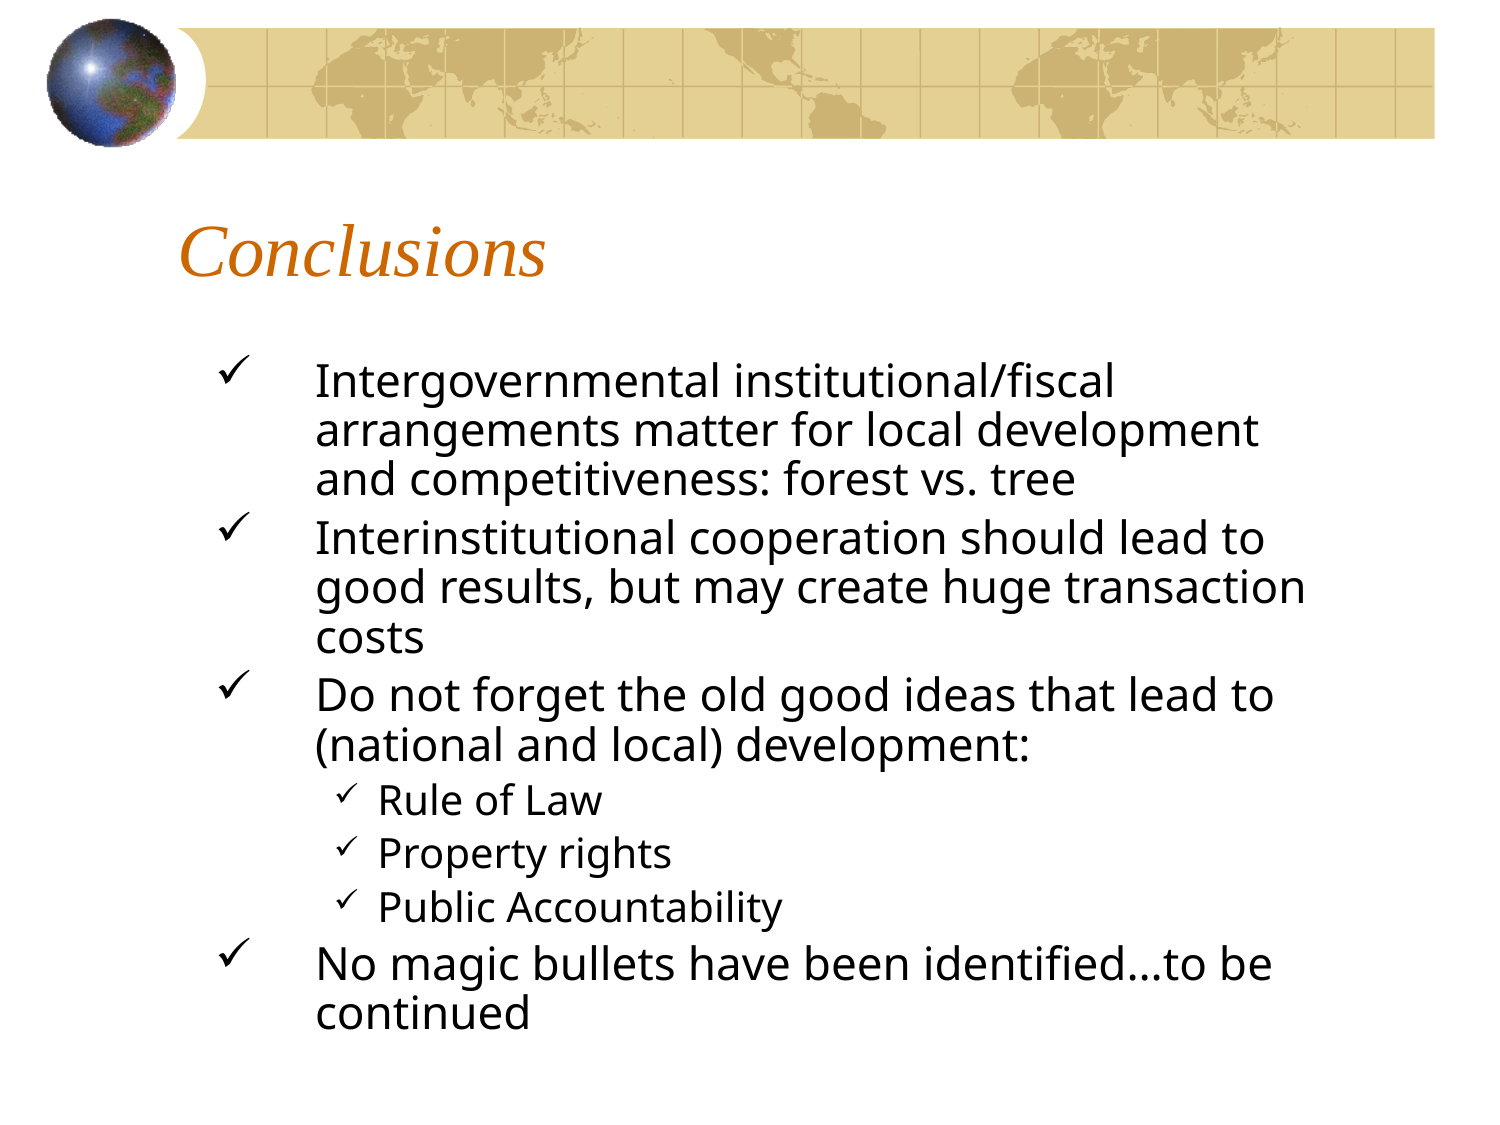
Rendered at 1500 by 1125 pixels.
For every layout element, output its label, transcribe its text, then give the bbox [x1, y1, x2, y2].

title Conclusions [162, 152, 1438, 341]
list Intergovernmental institutional/fiscal arrangements matter for local development and competitiveness: forest vs. tree Interinstitutional cooperation should lead to good results, but may create huge transaction costs Do not forget the old good ideas that lead to (national and local) development: Rule of Law Property rights Public Accountability No magic bullets have been identified…to be continued [199, 349, 1326, 1026]
picture [42, 14, 190, 151]
